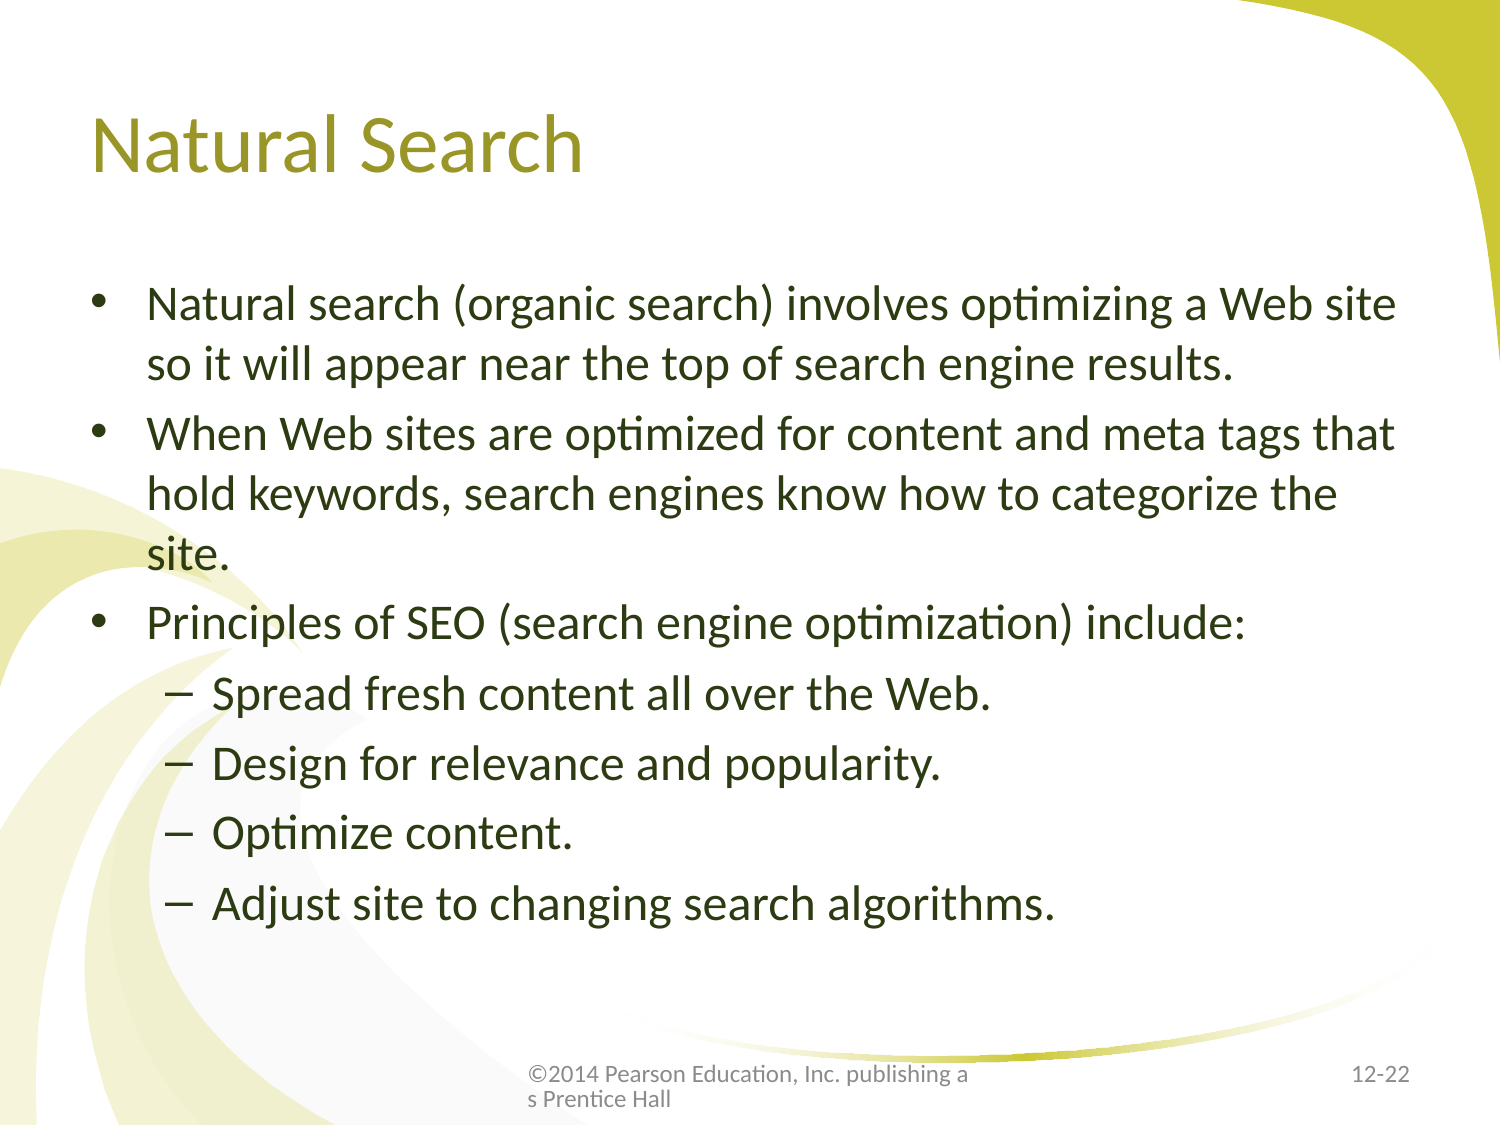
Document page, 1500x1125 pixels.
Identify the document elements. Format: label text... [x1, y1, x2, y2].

title Natural Search [75, 45, 1425, 233]
list Natural search (organic search) involves optimizing a Web site so it will appear near the top of search engine results. When Web sites are optimized for content and meta tags that hold keywords, search engines know how to categorize the site. Principles of SEO (search engine optimization) include: Spread fresh content all over the Web. Design for relevance and popularity. Optimize content. Adjust site to changing search algorithms. [75, 262, 1425, 1005]
footer ©2014 Pearson Education, Inc. publishing as Prentice Hall [512, 1042, 988, 1103]
slide_number 12-22 [1074, 1042, 1425, 1103]
